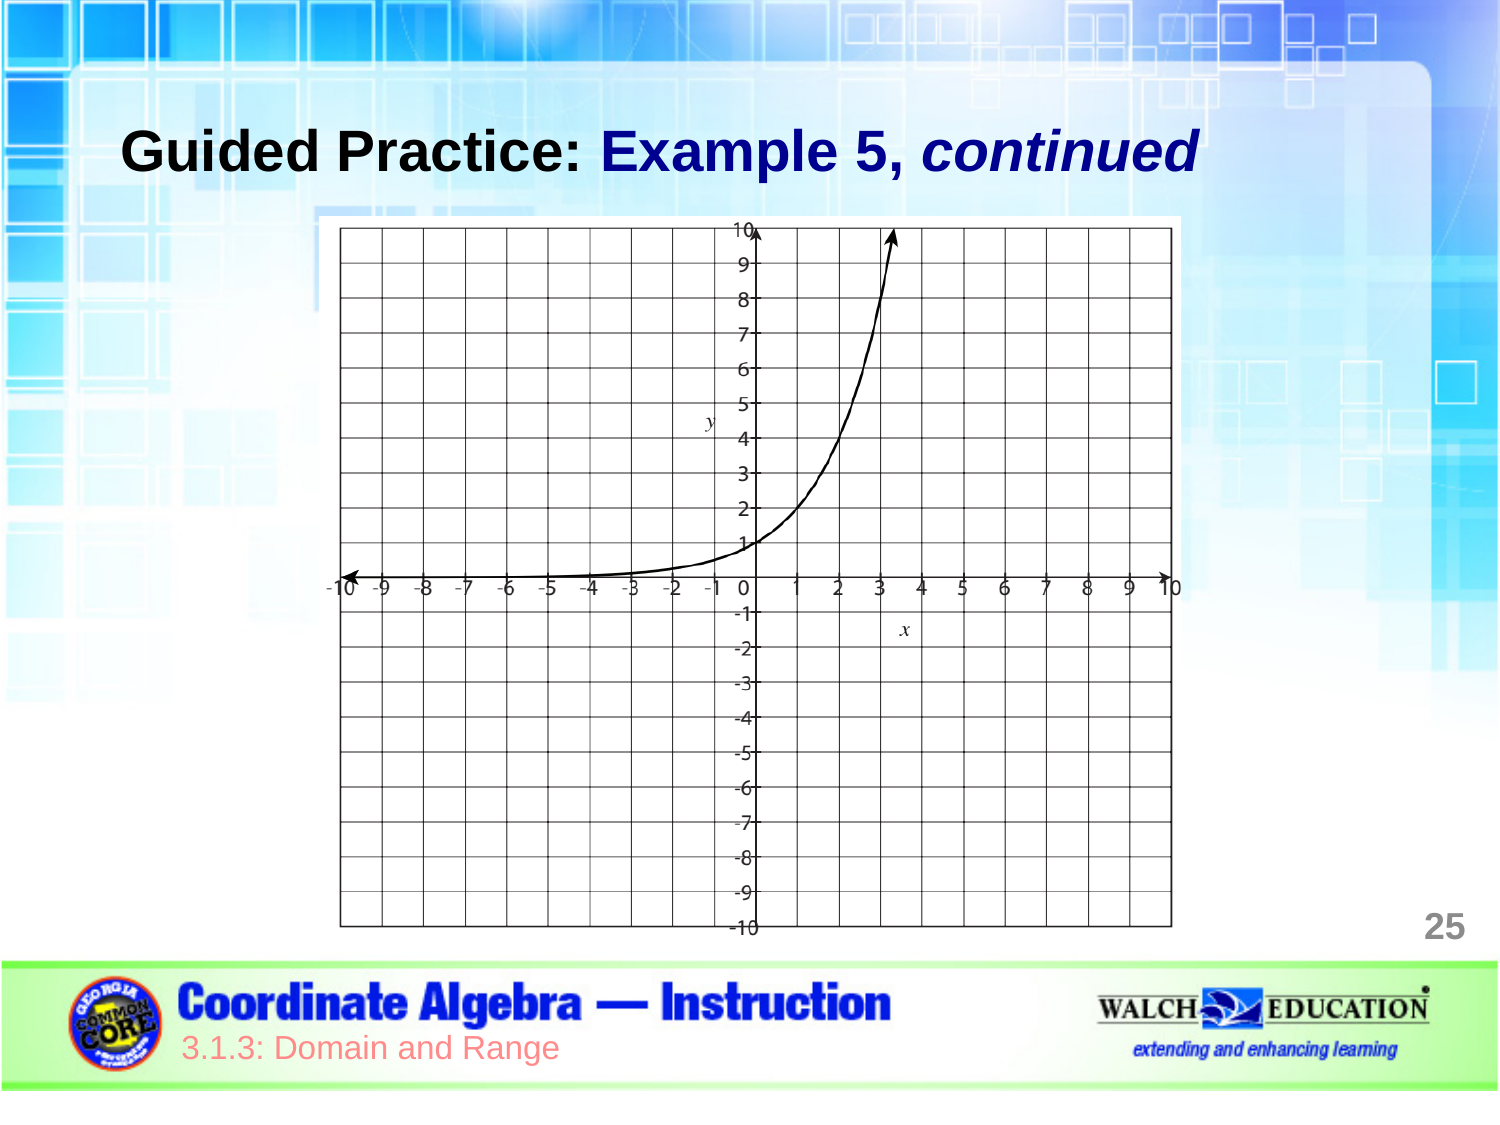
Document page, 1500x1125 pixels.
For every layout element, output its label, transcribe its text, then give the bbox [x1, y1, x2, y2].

slide_number 25 [1361, 901, 1481, 949]
picture [1, 0, 1500, 1091]
footer 3.1.3: Domain and Range [166, 1024, 1080, 1069]
subtitle Guided Practice: Example 5, continued [105, 105, 1423, 925]
